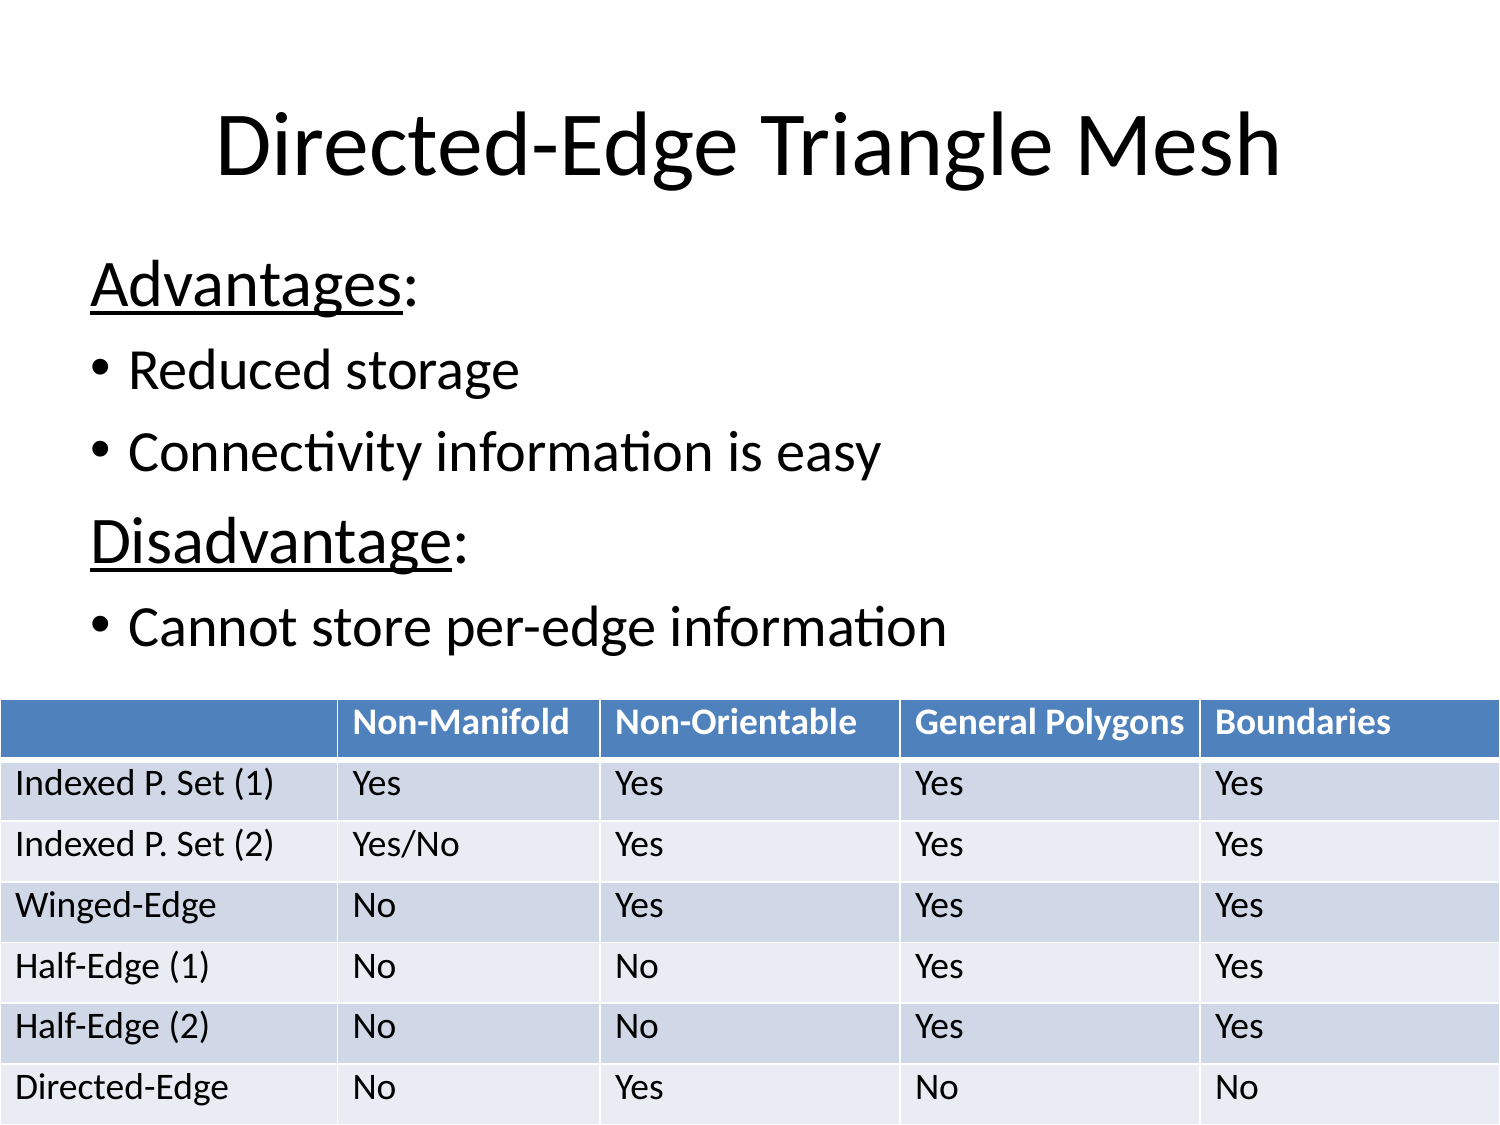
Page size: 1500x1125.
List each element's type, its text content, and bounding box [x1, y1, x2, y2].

table_cell Yes [901, 763, 1199, 820]
table_cell Yes [901, 822, 1199, 881]
list Advantages: Reduced storage Connectivity information is easy Disadvantage: Cannot store per-edge information [75, 232, 1425, 698]
table_cell Yes [901, 1004, 1199, 1063]
table_cell Directed-Edge [1, 1065, 337, 1124]
table_header [1, 700, 337, 757]
table_header Non-Manifold [338, 700, 599, 757]
table_cell Yes [1201, 1004, 1499, 1063]
table_cell Yes [1201, 763, 1499, 820]
table_cell Indexed P. Set (2) [1, 822, 337, 881]
table_cell Yes [338, 763, 599, 820]
table_cell Half-Edge (1) [1, 943, 337, 1002]
table_cell No [601, 1004, 899, 1063]
table_cell Yes [901, 943, 1199, 1002]
table_cell No [338, 883, 599, 942]
table_header General Polygons [901, 700, 1199, 757]
table_cell No [338, 943, 599, 1002]
table_cell No [1201, 1065, 1499, 1124]
table_cell Yes [1201, 943, 1499, 1002]
table_cell No [601, 943, 899, 1002]
title Directed-Edge Triangle Mesh [75, 45, 1425, 232]
table_cell Yes [1201, 883, 1499, 942]
table_cell Yes/No [338, 822, 599, 881]
table_header Non-Orientable [601, 700, 899, 757]
table_cell Winged-Edge [1, 883, 337, 942]
table_cell Yes [601, 763, 899, 820]
table_cell Yes [601, 1065, 899, 1124]
table_cell Yes [601, 883, 899, 942]
table_cell Yes [901, 883, 1199, 942]
table_cell Indexed P. Set (1) [1, 763, 337, 820]
table_header Boundaries [1201, 700, 1499, 757]
table_cell Half-Edge (2) [1, 1004, 337, 1063]
table_cell No [338, 1065, 599, 1124]
table_cell Yes [1201, 822, 1499, 881]
table_cell No [901, 1065, 1199, 1124]
table_cell Yes [601, 822, 899, 881]
table_cell No [338, 1004, 599, 1063]
